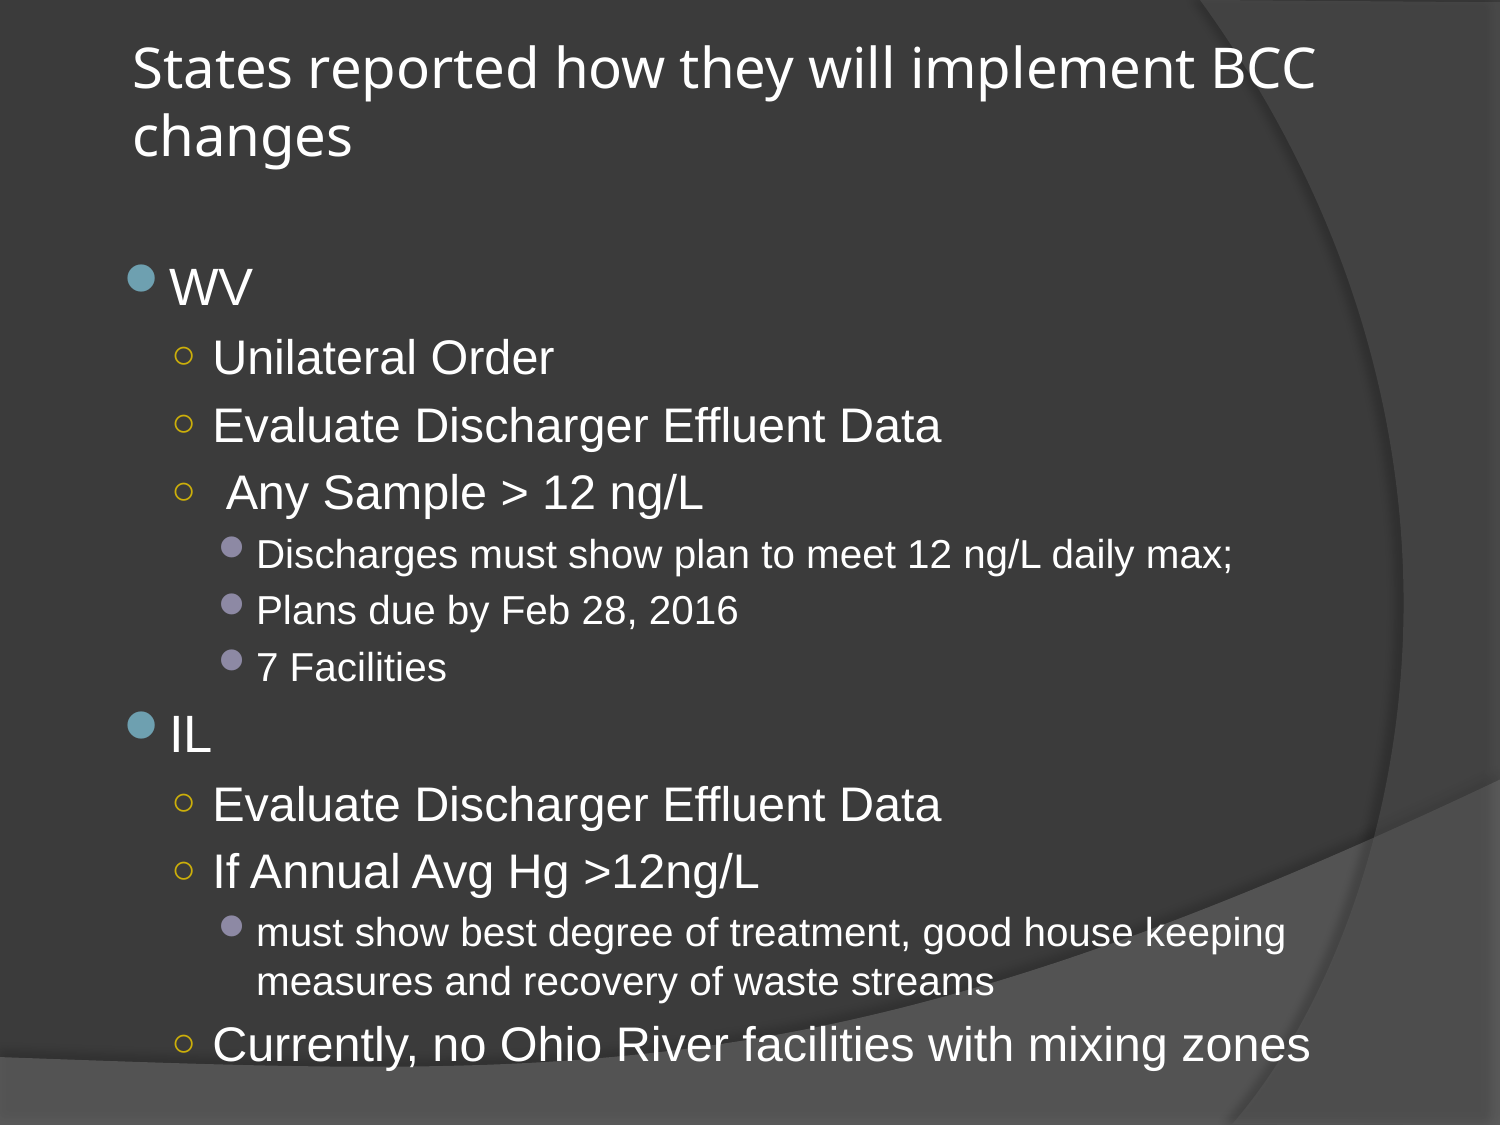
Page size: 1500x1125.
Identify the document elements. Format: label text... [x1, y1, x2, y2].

title States reported how they will implement BCC changes [125, 24, 1350, 162]
list WV Unilateral Order Evaluate Discharger Effluent Data Any Sample > 12 ng/L Discharges must show plan to meet 12 ng/L daily max; Plans due by Feb 28, 2016 7 Facilities IL Evaluate Discharger Effluent Data If Annual Avg Hg >12ng/L must show best degree of treatment, good house keeping measures and recovery of waste streams Currently, no Ohio River facilities with mixing zones [37, 162, 1463, 1088]
